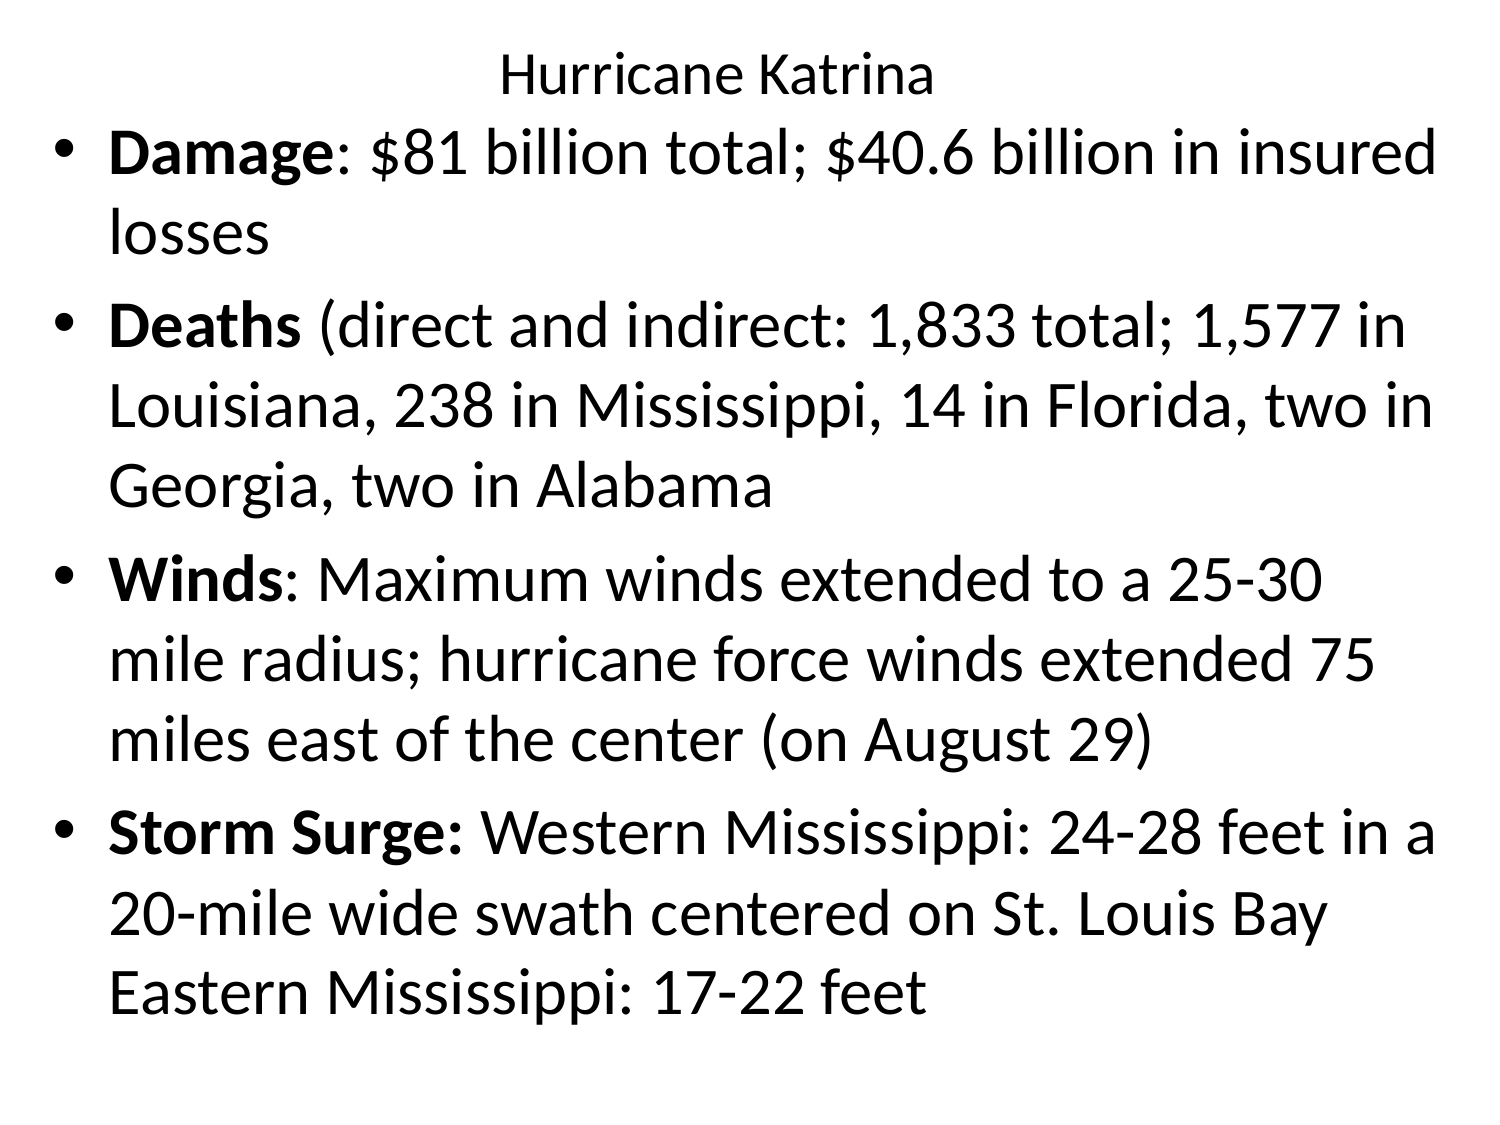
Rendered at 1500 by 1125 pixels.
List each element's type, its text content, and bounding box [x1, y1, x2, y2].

list Damage: $81 billion total; $40.6 billion in insured losses Deaths (direct and indirect: 1,833 total; 1,577 in Louisiana, 238 in Mississippi, 14 in Florida, two in Georgia, two in Alabama Winds: Maximum winds extended to a 25-30 mile radius; hurricane force winds extended 75 miles east of the center (on August 29) Storm Surge: Western Mississippi: 24-28 feet in a 20-mile wide swath centered on St. Louis Bay Eastern Mississippi: 17-22 feet [37, 99, 1463, 1063]
title Hurricane Katrina [50, 24, 1400, 99]
